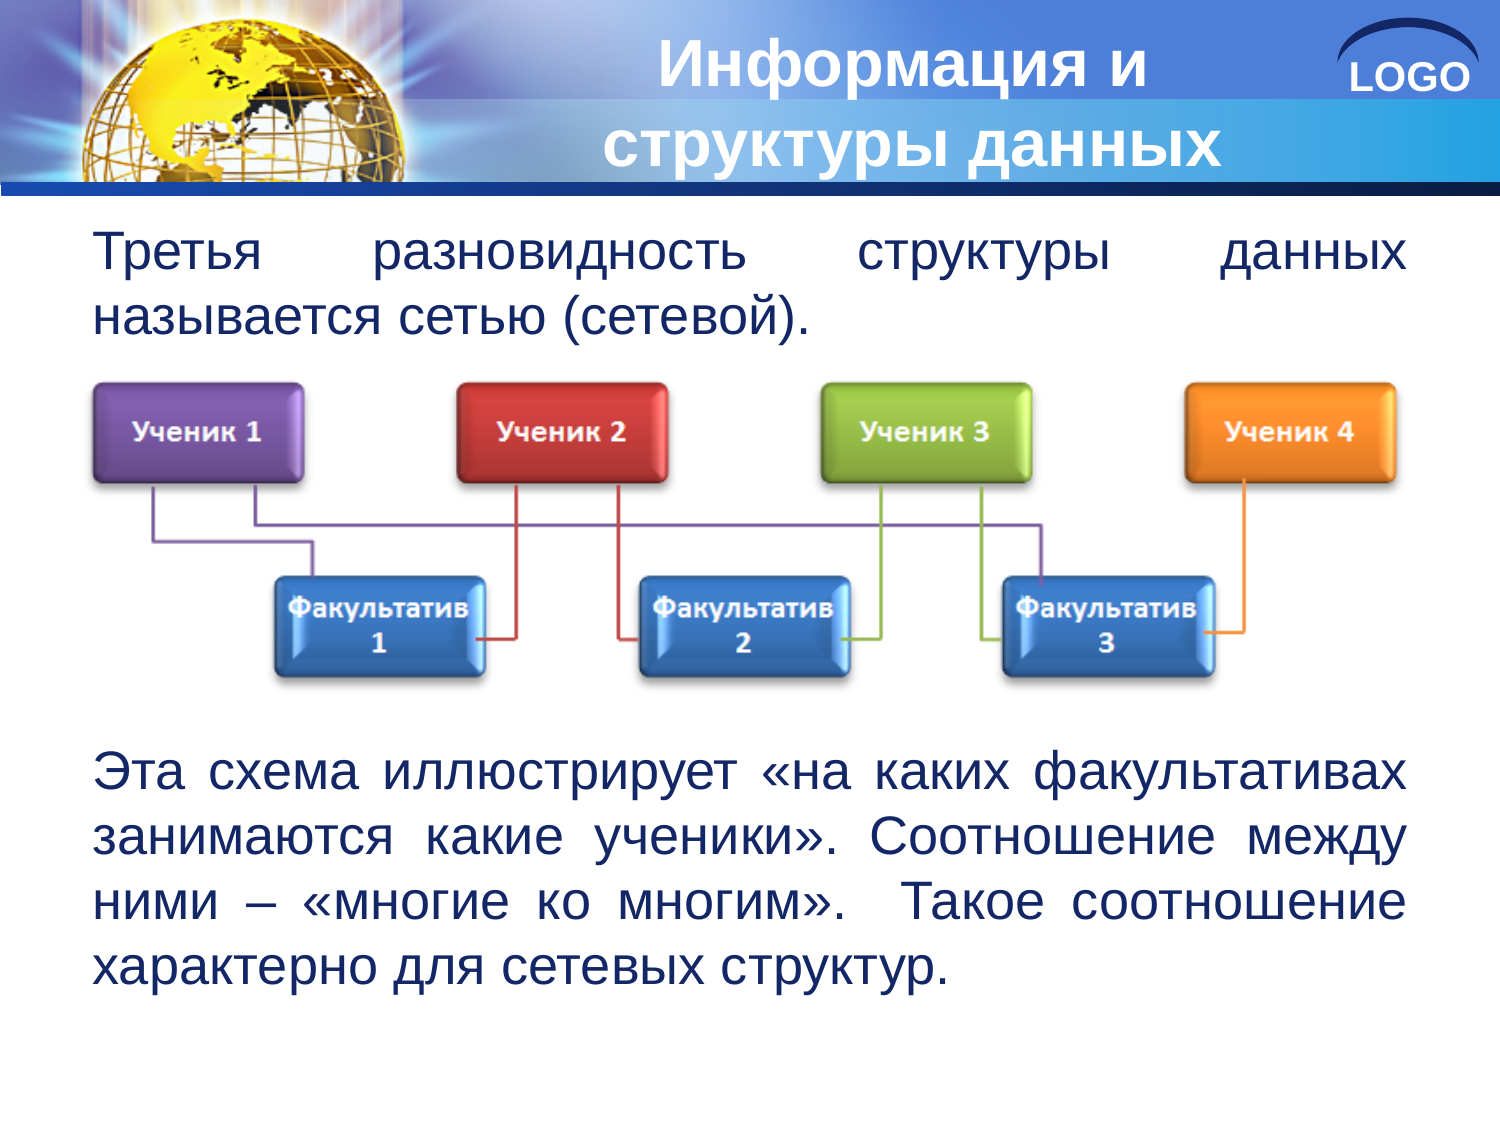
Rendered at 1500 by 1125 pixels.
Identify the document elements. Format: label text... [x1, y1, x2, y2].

list Третья разновидность структуры данных называется сетью (сетевой). Эта схема иллюстрирует «на каких факультативах занимаются какие ученики». Соотношение между ними – «многие ко многим». Такое соотношение характерно для сетевых структур. [75, 711, 1425, 1071]
title Информационные системы [298, 99, 412, 183]
title Информация и структуры данных [399, 19, 1425, 180]
picture [76, 373, 1426, 705]
picture [0, 0, 1500, 185]
list Третья разновидность структуры данных называется сетью (сетевой). Эта схема иллюстрирует «на каких факультативах занимаются какие ученики». Соотношение между ними – «многие ко многим». Такое соотношение характерно для сетевых структур. [75, 208, 1425, 372]
